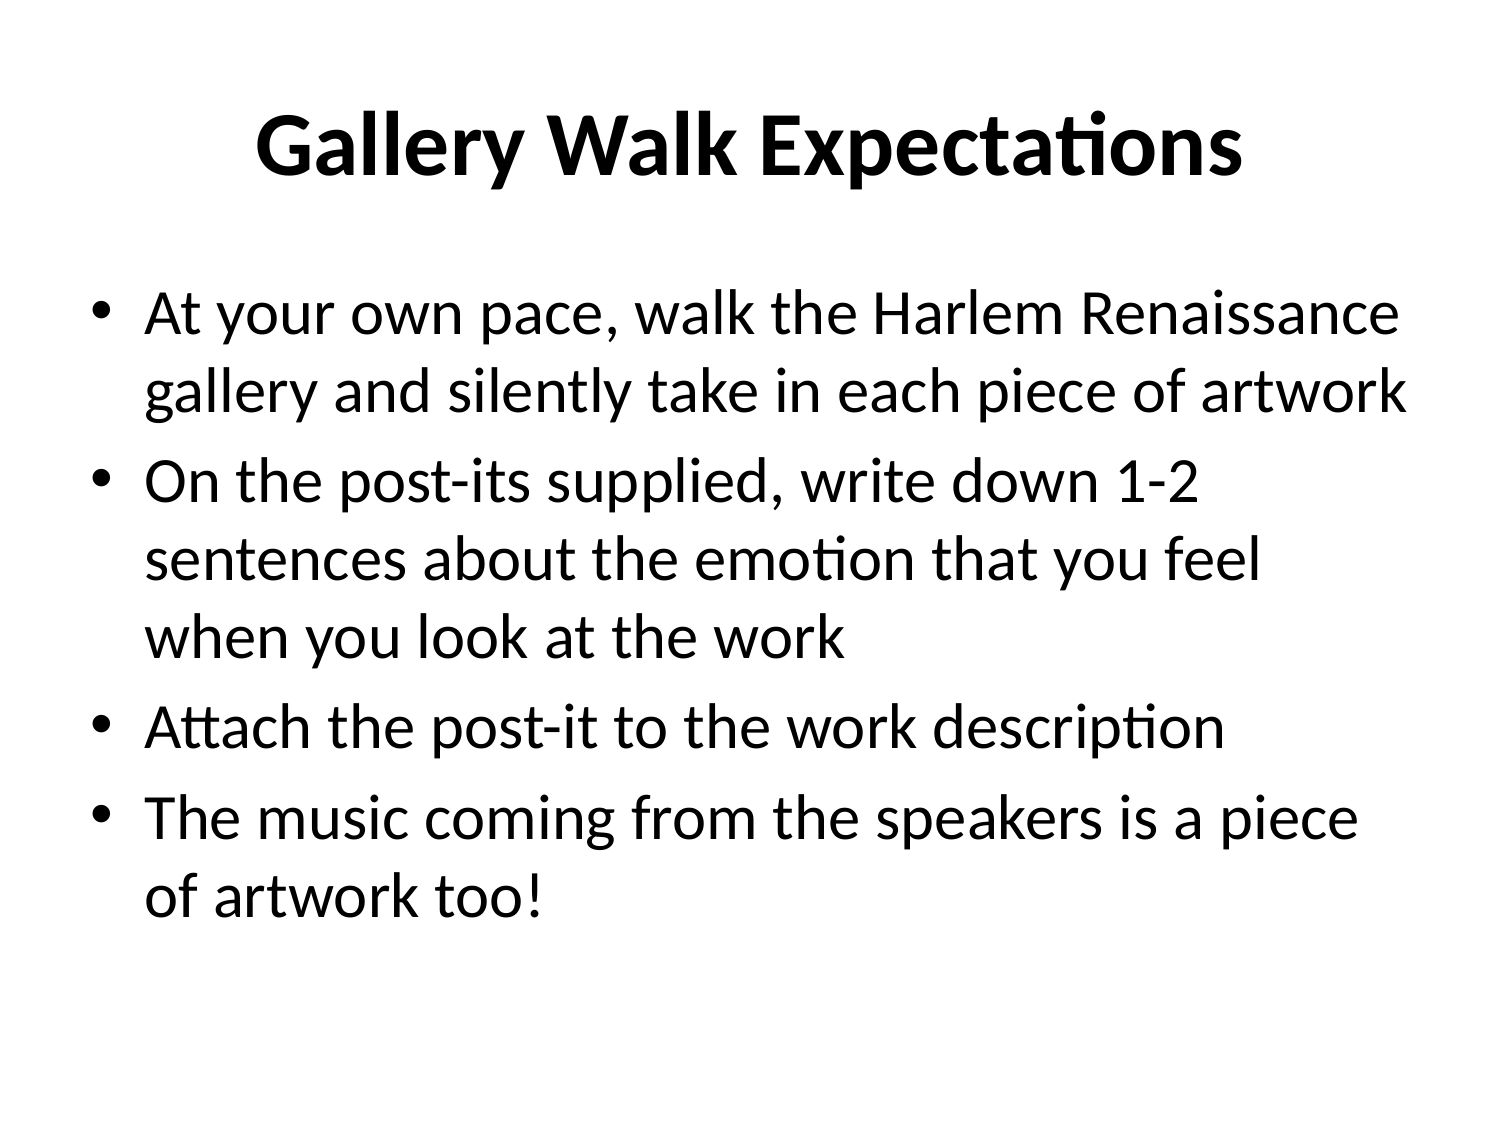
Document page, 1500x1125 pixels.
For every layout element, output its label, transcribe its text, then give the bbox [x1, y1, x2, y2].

list At your own pace, walk the Harlem Renaissance gallery and silently take in each piece of artwork On the post-its supplied, write down 1-2 sentences about the emotion that you feel when you look at the work Attach the post-it to the work description The music coming from the speakers is a piece of artwork too! [75, 262, 1425, 1005]
title Gallery Walk Expectations [75, 45, 1425, 233]
